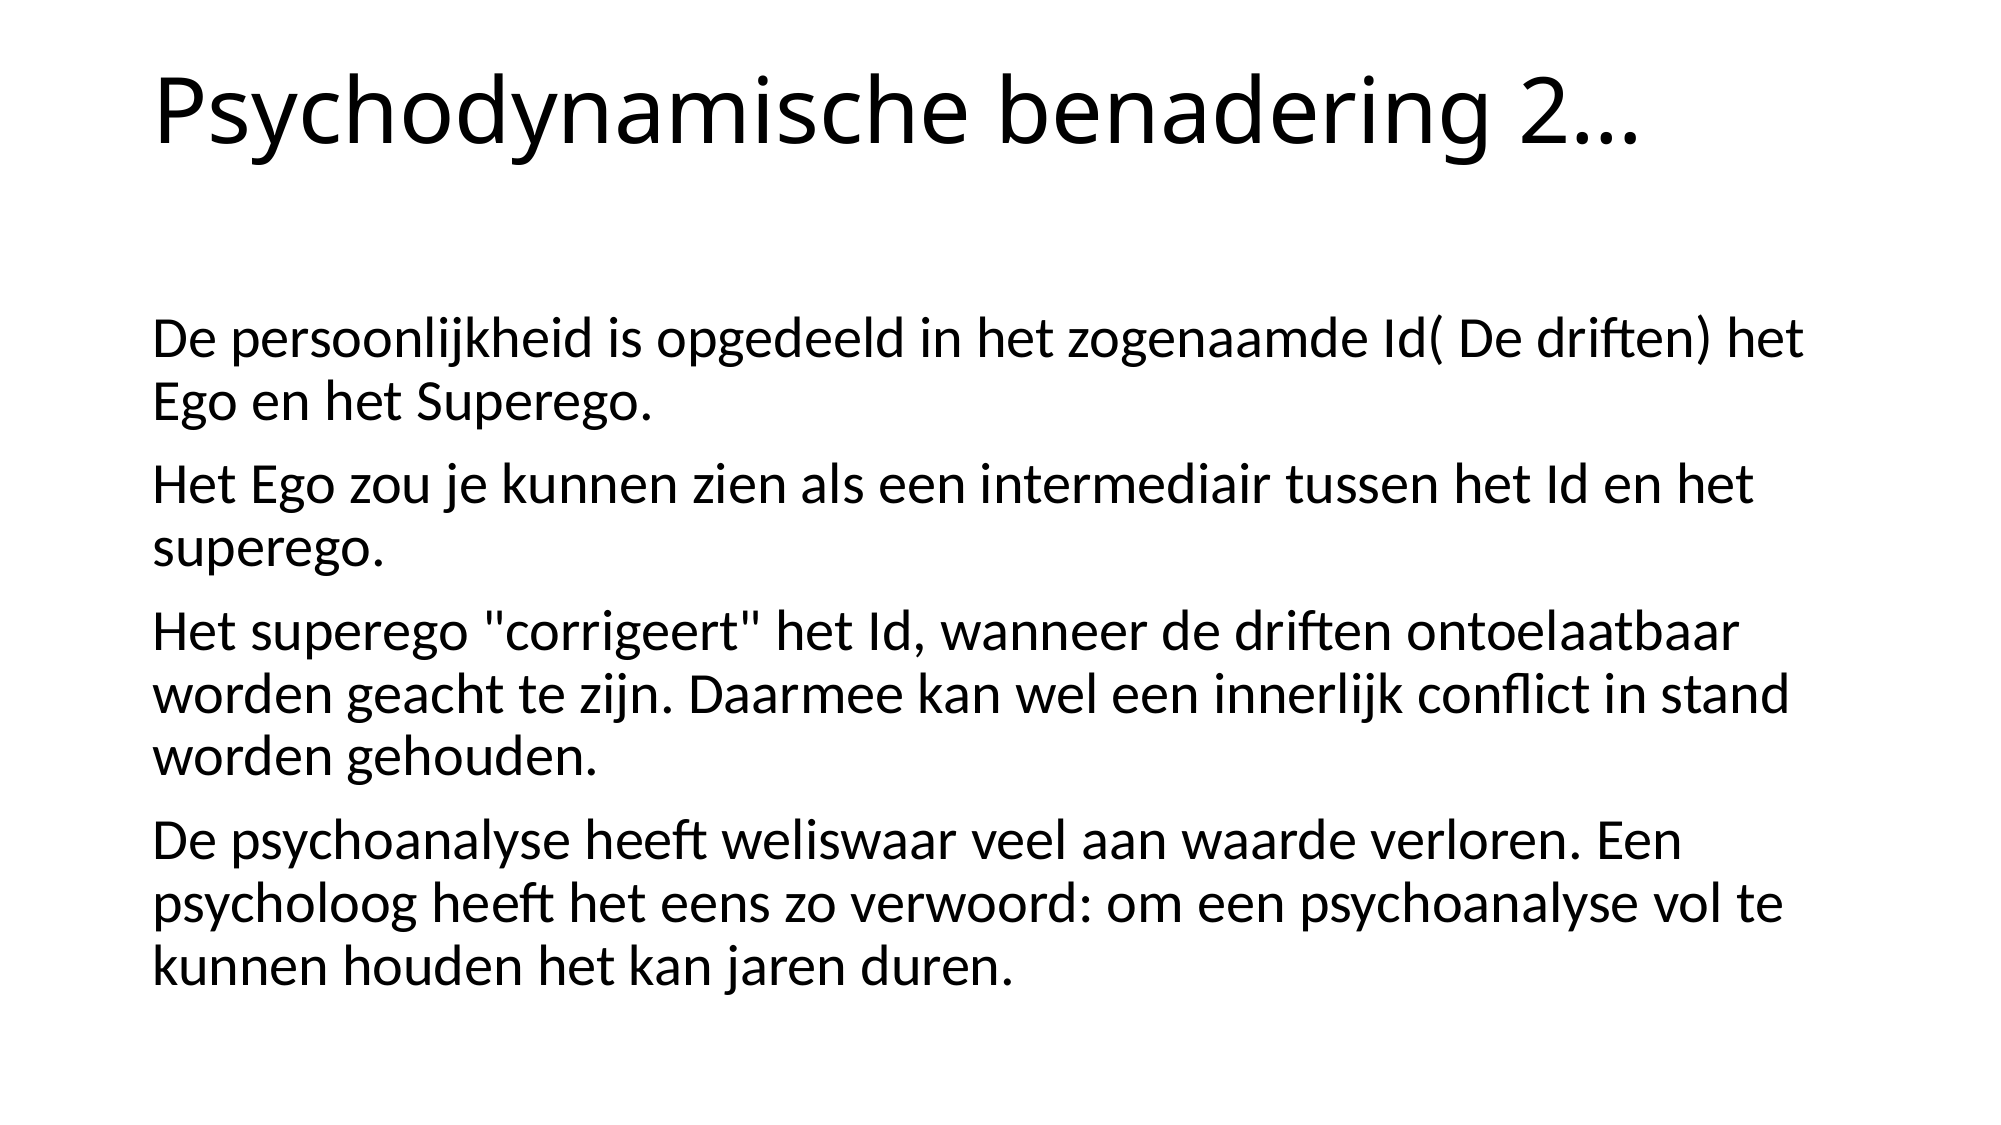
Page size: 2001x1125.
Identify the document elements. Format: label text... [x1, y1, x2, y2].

list De persoonlijkheid is opgedeeld in het zogenaamde Id( De driften) het Ego en het Superego. Het Ego zou je kunnen zien als een intermediair tussen het Id en het superego. Het superego "corrigeert" het Id, wanneer de driften ontoelaatbaar worden geacht te zijn. Daarmee kan wel een innerlijk conflict in stand worden gehouden. De psychoanalyse heeft weliswaar veel aan waarde verloren. Een psycholoog heeft het eens zo verwoord: om een psychoanalyse vol te kunnen houden het kan jaren duren. [137, 299, 1863, 1014]
title Psychodynamische benadering 2… [137, 59, 1863, 278]
